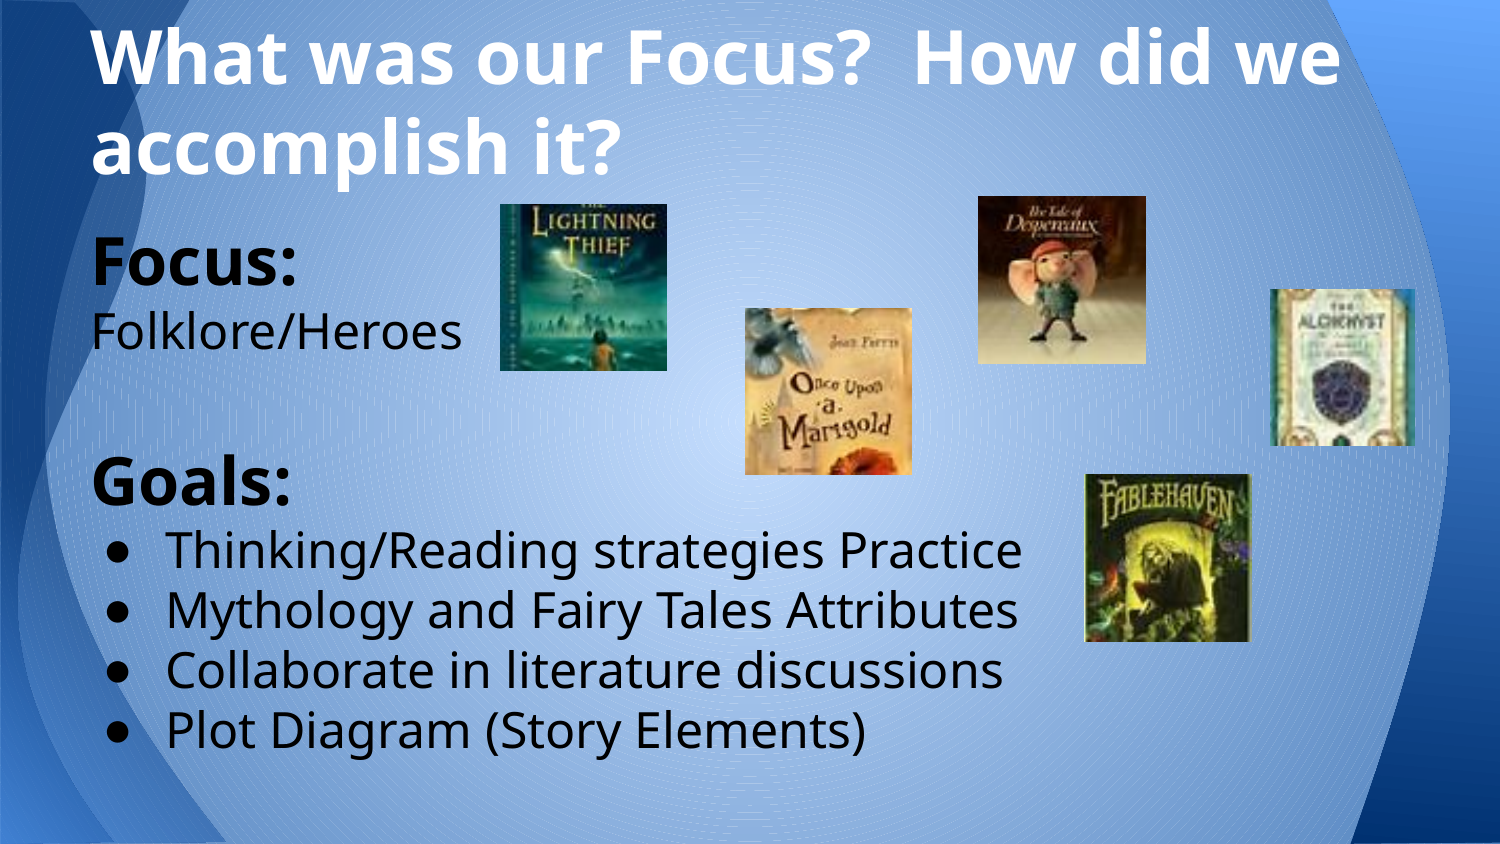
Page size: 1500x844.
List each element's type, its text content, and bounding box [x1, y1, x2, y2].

picture [1084, 474, 1252, 642]
title What was our Focus? How did we accomplish it? [75, 63, 1425, 205]
picture [499, 203, 667, 371]
picture [978, 196, 1146, 364]
picture [745, 307, 913, 476]
list Focus: Folklore/Heroes Goals: Thinking/Reading strategies Practice Mythology and Fairy Tales Attributes Collaborate in literature discussions Plot Diagram (Story Elements) [75, 205, 1425, 800]
picture [1270, 288, 1415, 446]
